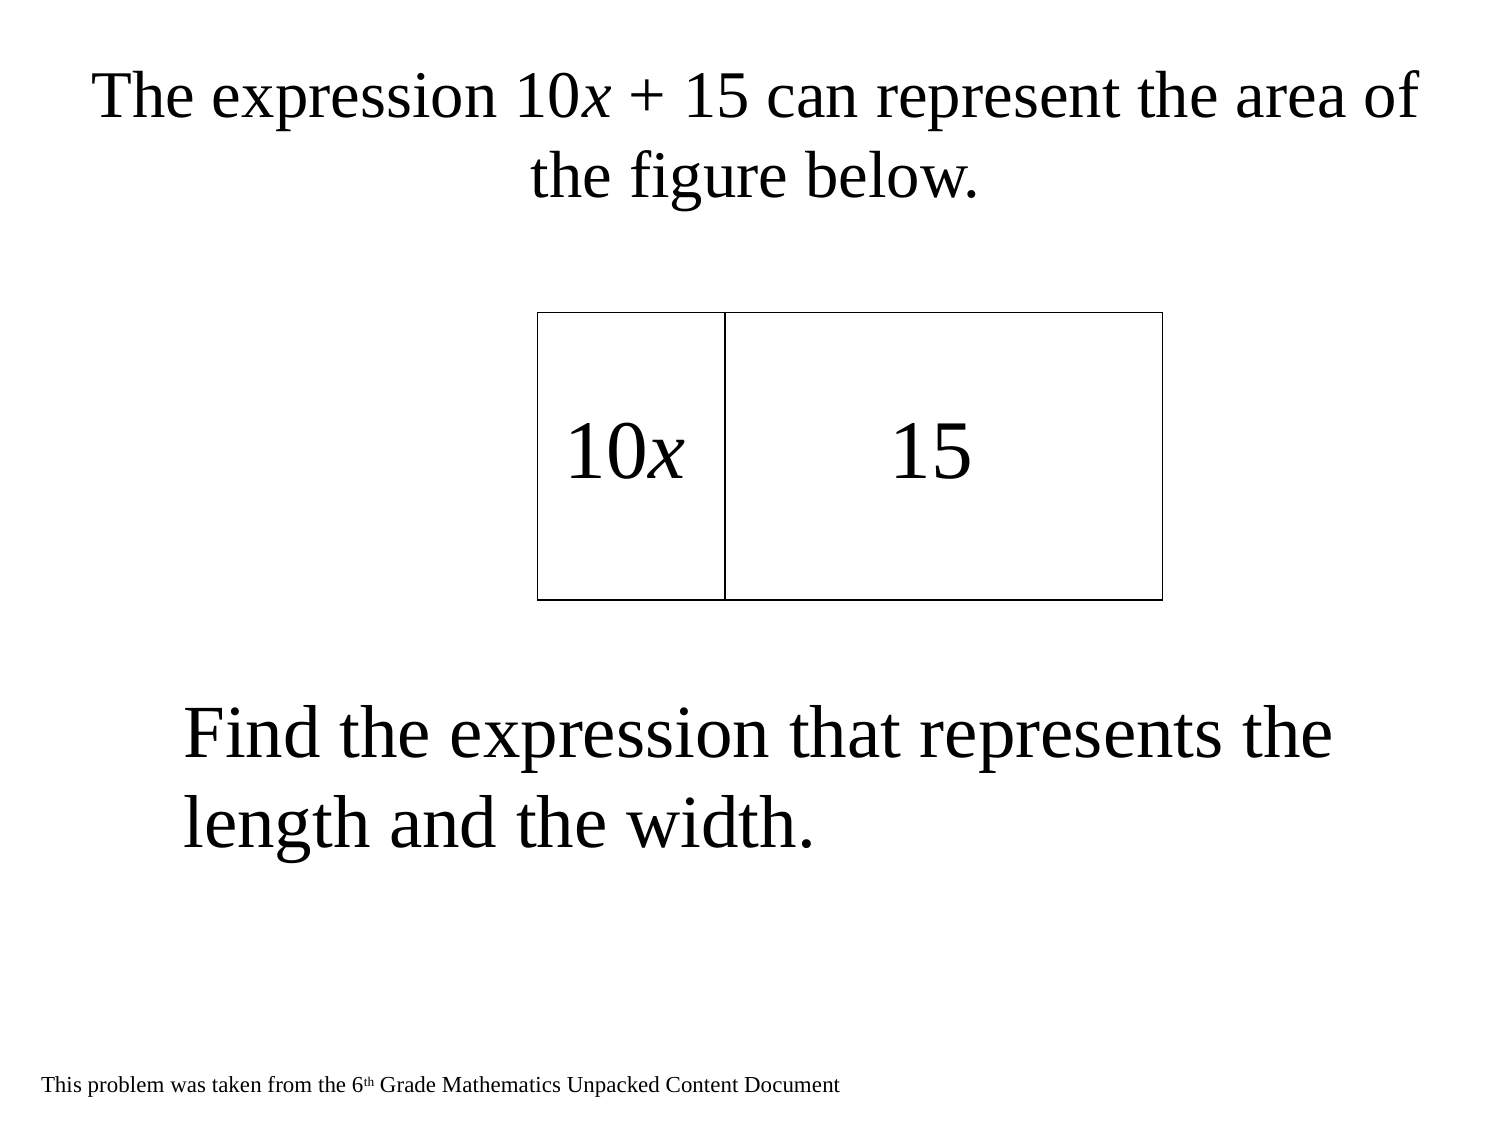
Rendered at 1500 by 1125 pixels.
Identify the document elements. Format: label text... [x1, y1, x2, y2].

title The expression 10x + 15 can represent the area of the figure below. [74, 37, 1438, 226]
text_box [724, 312, 1163, 600]
text_box [537, 312, 724, 600]
text_box This problem was taken from the 6th Grade Mathematics Unpacked Content Document [26, 1062, 857, 1105]
text_box 10x [549, 387, 725, 503]
text_box Find the expression that represents the length and the width. [168, 674, 1369, 870]
text_box 15 [812, 387, 1013, 503]
